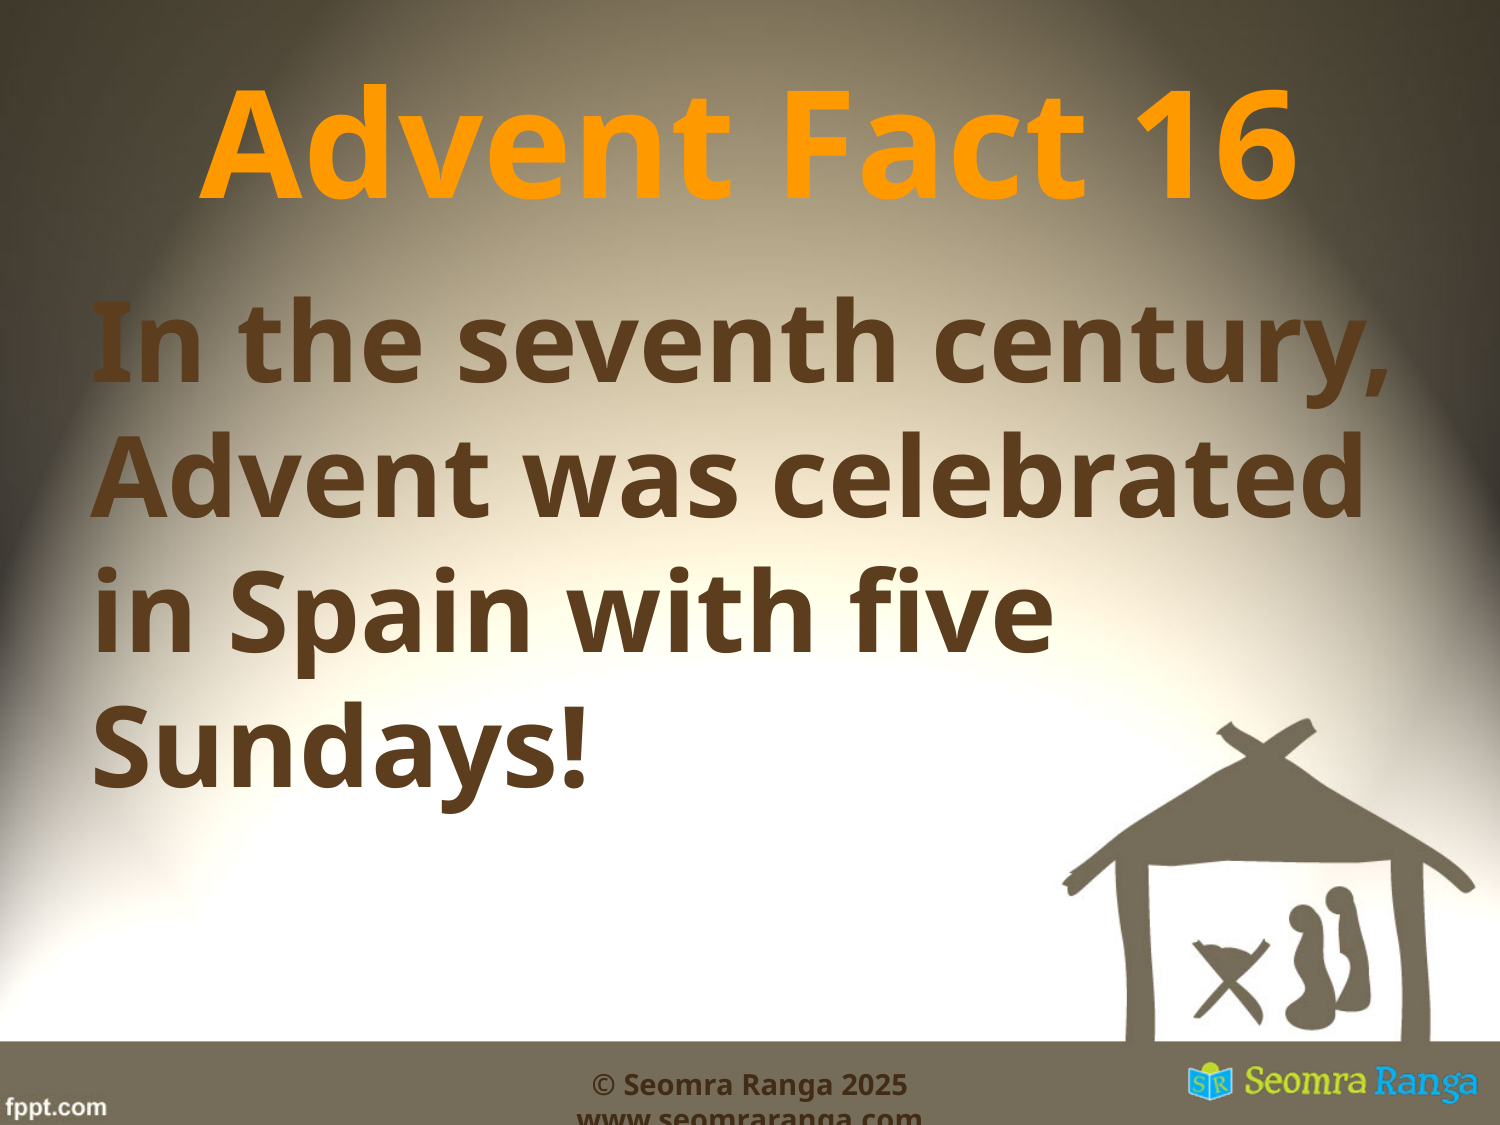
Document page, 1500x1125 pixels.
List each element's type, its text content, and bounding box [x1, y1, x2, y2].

title Advent Fact 16 [75, 45, 1425, 233]
picture [0, 0, 1500, 1125]
list In the seventh century, Advent was celebrated in Spain with five Sundays! [75, 262, 1425, 1005]
text_box © Seomra Ranga 2025 www.seomraranga.com [401, 1058, 1099, 1125]
